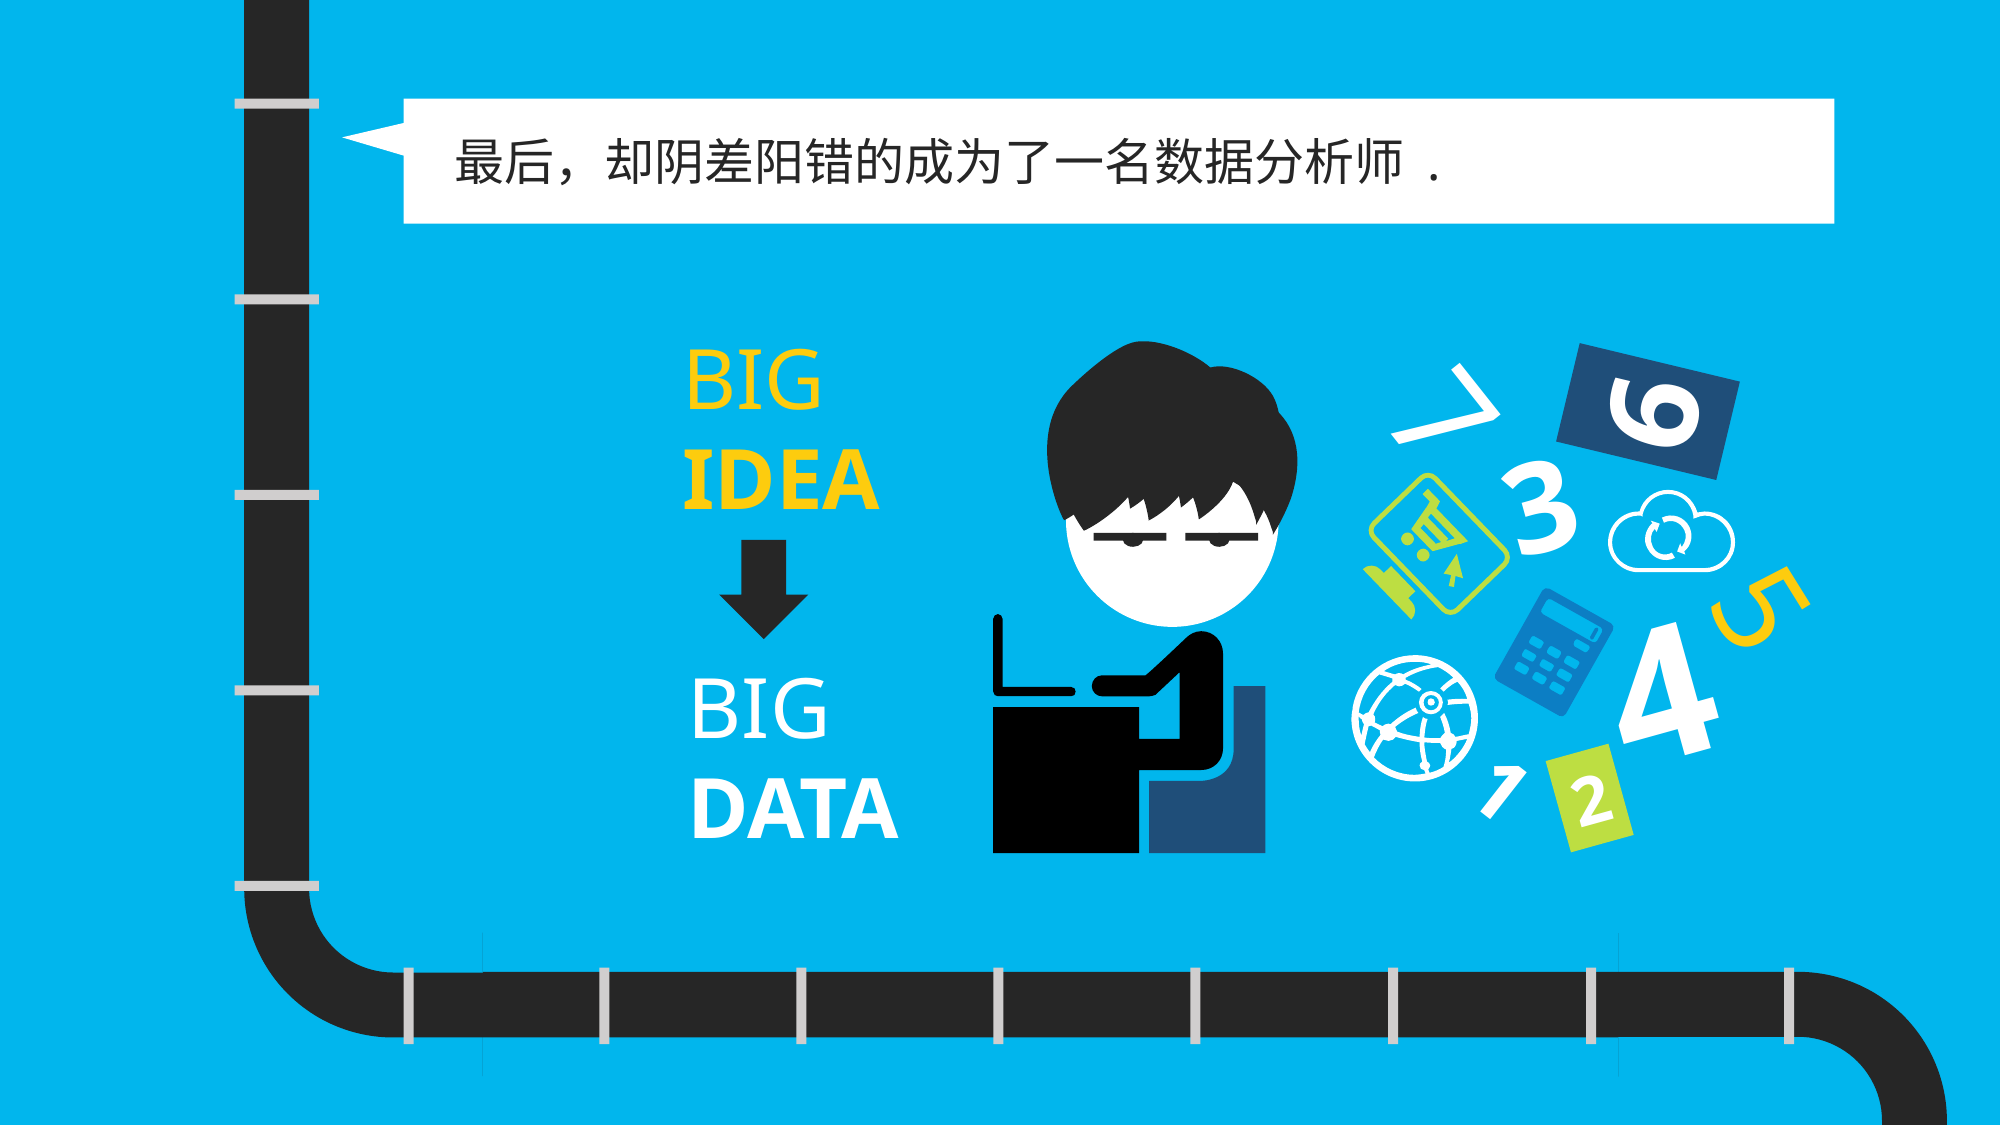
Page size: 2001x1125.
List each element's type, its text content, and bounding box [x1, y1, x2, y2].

text_box [243, 891, 403, 1039]
text_box 1 [1436, 717, 1558, 856]
text_box [1495, 588, 1586, 717]
text_box 6 [1556, 343, 1740, 480]
text_box 3 [1476, 409, 1608, 595]
text_box 4 [1563, 573, 1756, 818]
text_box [346, 98, 1835, 224]
text_box [1411, 496, 1469, 552]
text_box 7 [1343, 318, 1552, 515]
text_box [1608, 489, 1736, 573]
text_box [716, 538, 811, 641]
text_box [1795, 970, 1948, 1125]
text_box [1362, 565, 1416, 620]
text_box [1351, 655, 1478, 782]
text_box 5 [1669, 520, 1864, 694]
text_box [1030, 341, 1303, 627]
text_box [234, 98, 319, 891]
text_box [993, 614, 1266, 854]
text_box [1442, 486, 1500, 550]
text_box 2 [1545, 744, 1634, 853]
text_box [403, 967, 1795, 1045]
text_box [1368, 498, 1505, 615]
text_box BIG IDEA [667, 318, 896, 534]
text_box [243, 0, 311, 98]
text_box BIG DATA [673, 648, 914, 863]
